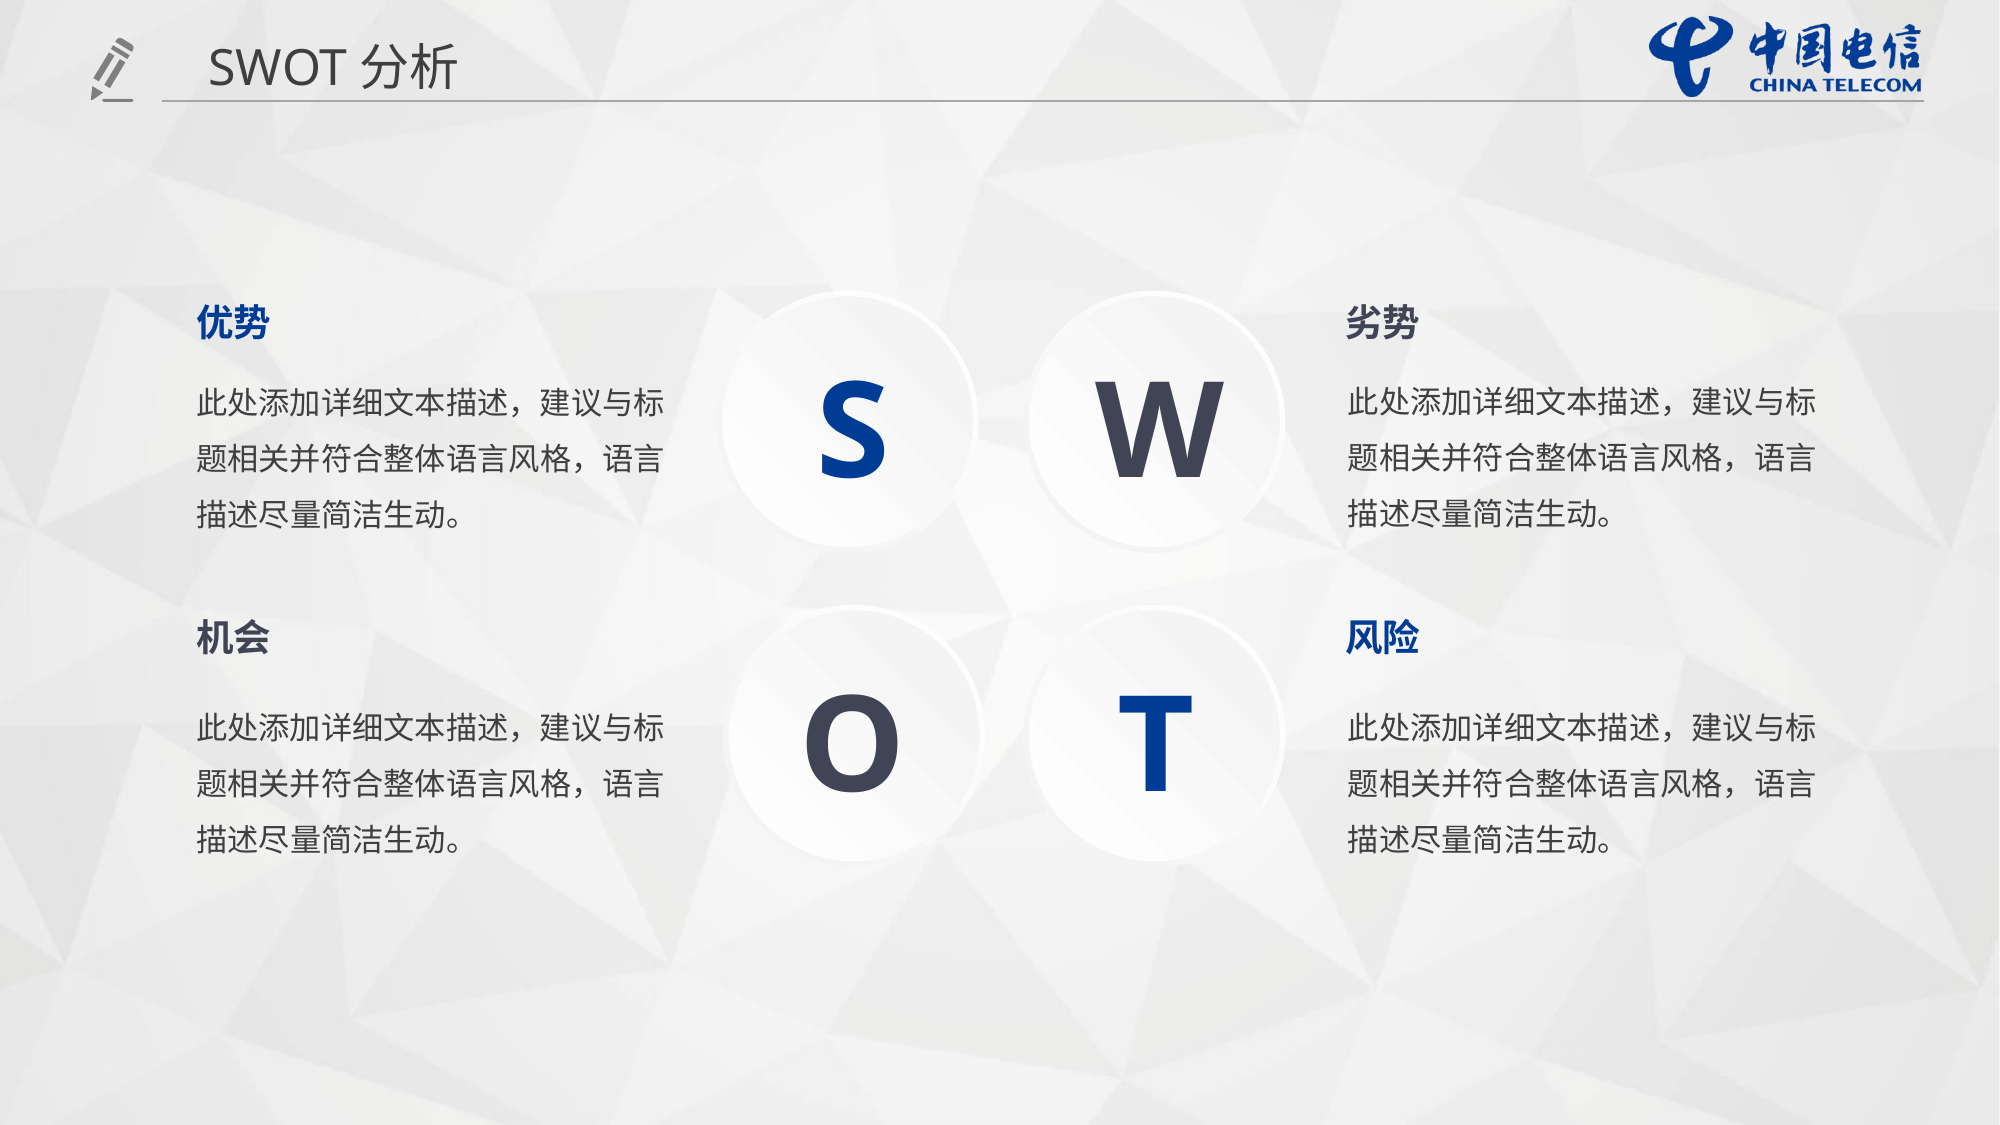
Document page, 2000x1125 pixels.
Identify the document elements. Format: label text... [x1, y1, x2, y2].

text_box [1330, 605, 1834, 868]
text_box [90, 86, 104, 101]
text_box S [983, 344, 991, 505]
text_box W [1290, 344, 1298, 505]
text_box T [1290, 658, 1294, 819]
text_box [1023, 290, 1286, 554]
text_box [723, 604, 986, 868]
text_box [716, 290, 979, 554]
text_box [1023, 604, 1286, 868]
text_box [93, 52, 115, 82]
picture [0, 0, 2000, 1125]
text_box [181, 291, 682, 543]
text_box [110, 45, 130, 59]
text_box [104, 59, 126, 89]
text_box SWOT分析 [193, 28, 475, 100]
text_box [102, 98, 134, 102]
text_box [1330, 291, 1834, 542]
text_box [115, 37, 134, 52]
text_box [181, 605, 682, 868]
